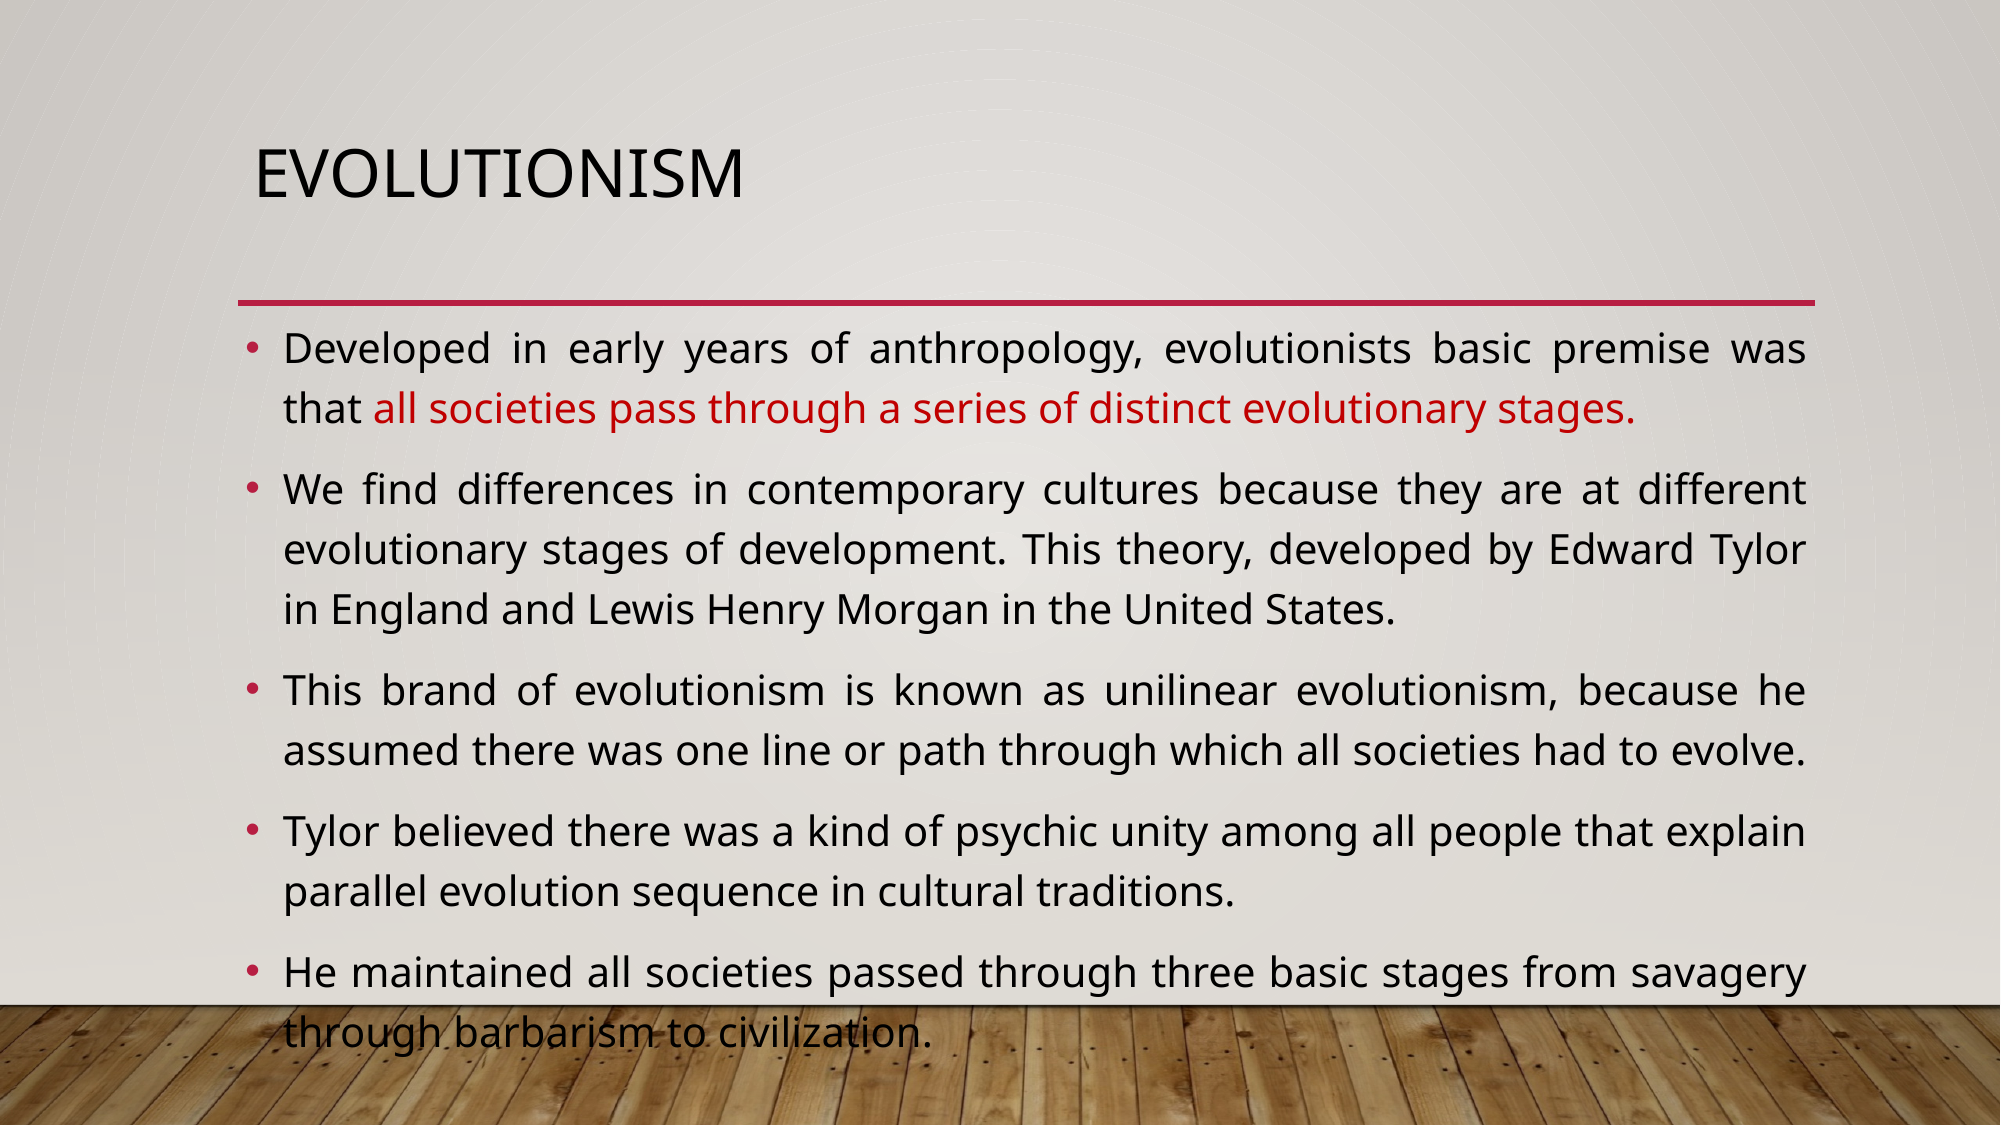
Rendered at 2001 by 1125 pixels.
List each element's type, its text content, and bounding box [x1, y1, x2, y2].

picture [0, 1005, 2000, 1125]
list Developed in early years of anthropology, evolutionists basic premise was that all societies pass through a series of distinct evolutionary stages. We find differences in contemporary cultures because they are at different evolutionary stages of development. This theory, developed by Edward Tylor in England and Lewis Henry Morgan in the United States. This brand of evolutionism is known as unilinear evolutionism, because he assumed there was one line or path through which all societies had to evolve. Tylor believed there was a kind of psychic unity among all people that explain parallel evolution sequence in cultural traditions. He maintained all societies passed through three basic stages from savagery through barbarism to civilization. [230, 304, 1823, 1113]
title Evolutionism [238, 131, 1814, 304]
